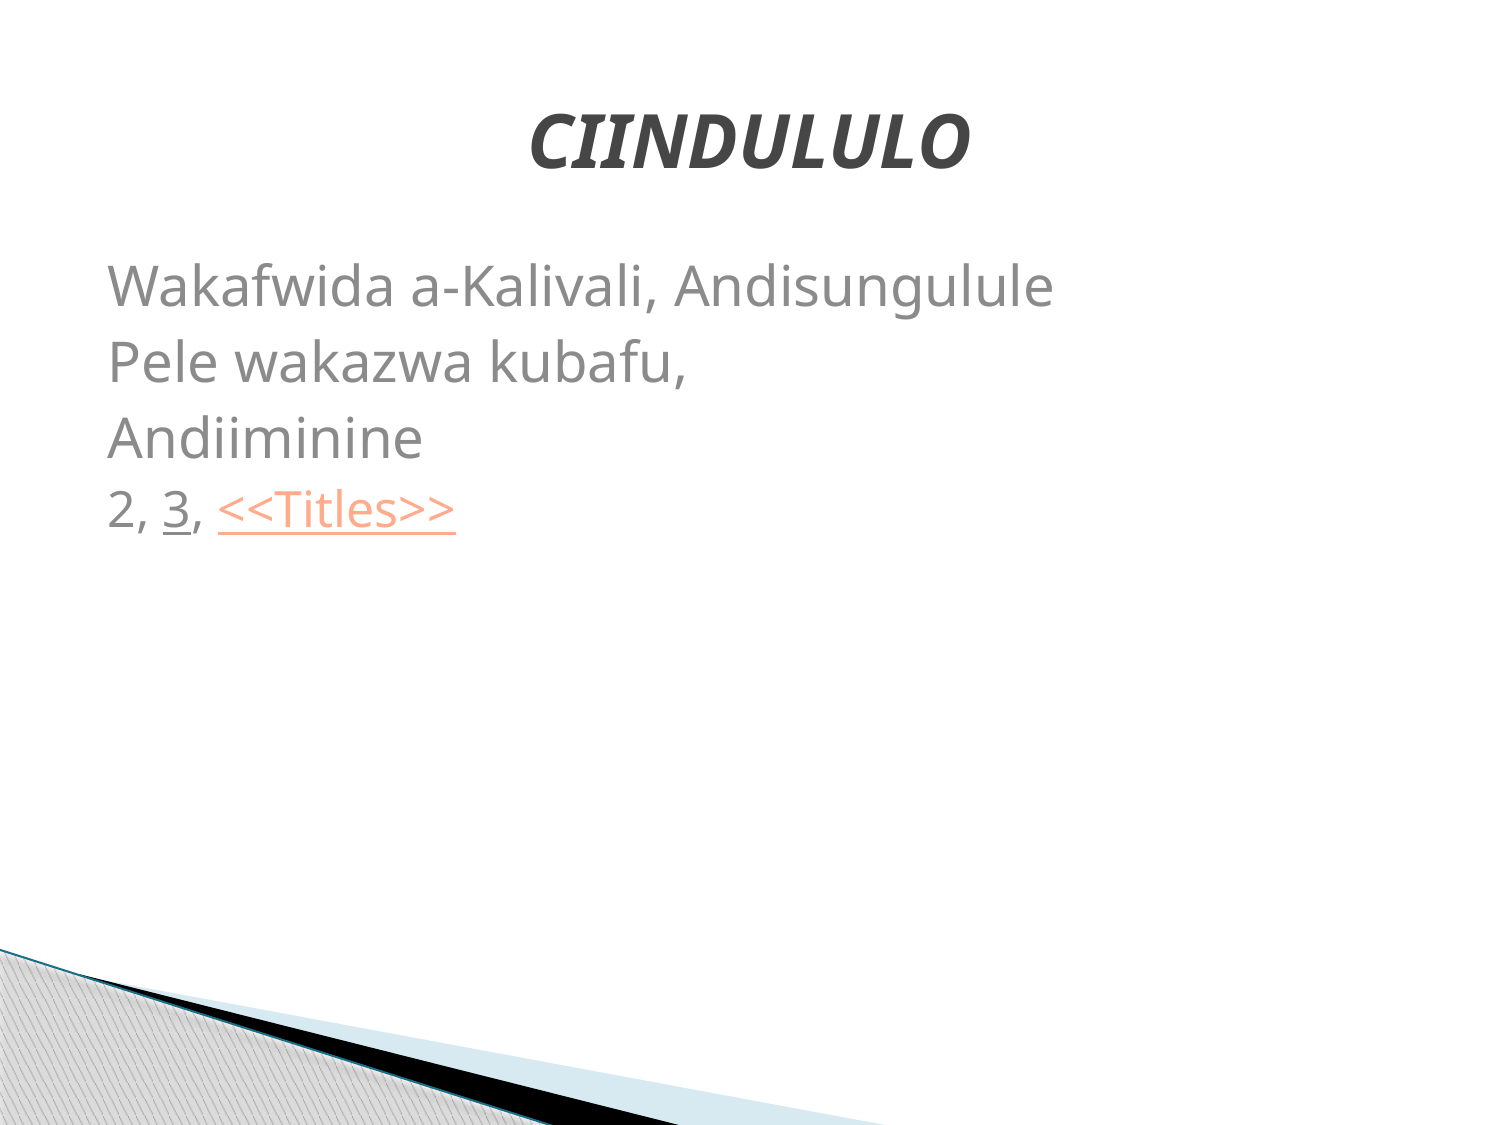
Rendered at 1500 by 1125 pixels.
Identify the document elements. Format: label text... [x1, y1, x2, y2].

list Wakafwida a-Kalivali, Andisungulule Pele wakazwa kubafu, Andiiminine 2, 3, <<Titles>> [75, 243, 1425, 986]
title CIINDULULO [75, 45, 1425, 233]
